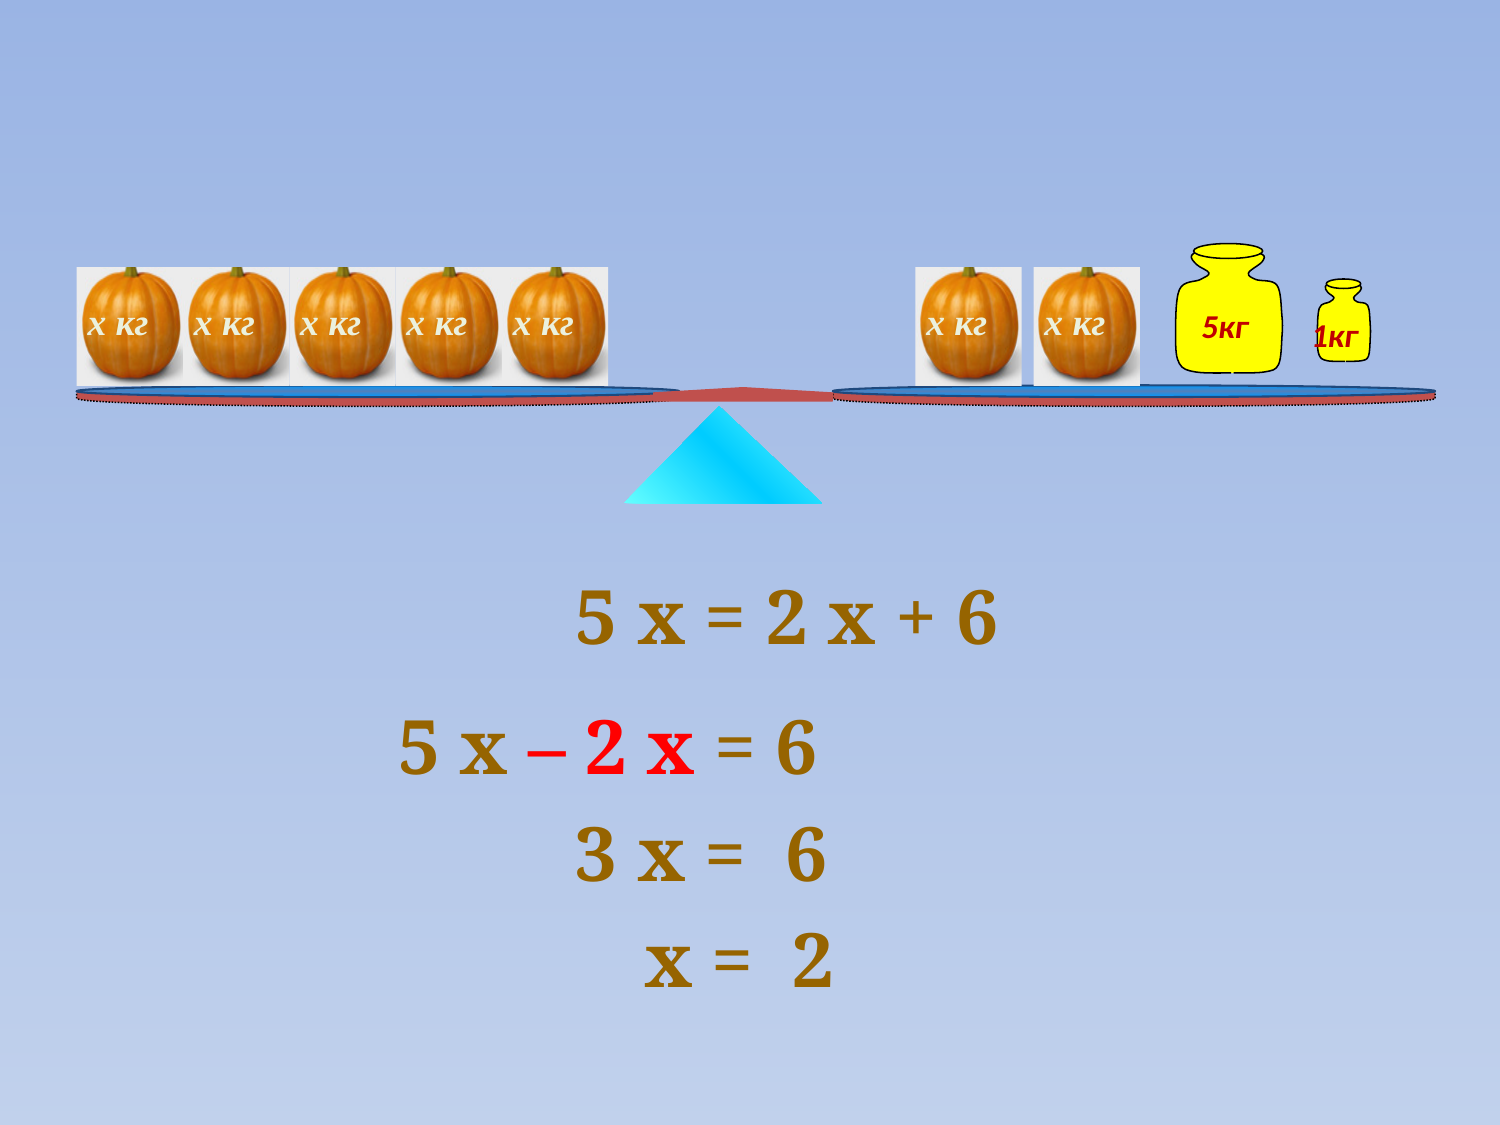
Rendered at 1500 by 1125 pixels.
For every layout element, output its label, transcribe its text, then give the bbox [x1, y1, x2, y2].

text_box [290, 266, 394, 386]
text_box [915, 266, 1022, 386]
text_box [501, 266, 609, 386]
text_box 5 х – 2 х = 6 [383, 692, 928, 798]
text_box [1033, 266, 1140, 386]
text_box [1174, 243, 1283, 374]
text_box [76, 266, 184, 386]
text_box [1304, 278, 1371, 362]
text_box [184, 266, 290, 386]
text_box 3 х = 6 [561, 798, 1105, 904]
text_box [395, 266, 500, 386]
text_box 5 х = 2 х + 6 [561, 562, 1105, 668]
text_box х = 2 [629, 905, 851, 1010]
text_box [76, 385, 1436, 504]
